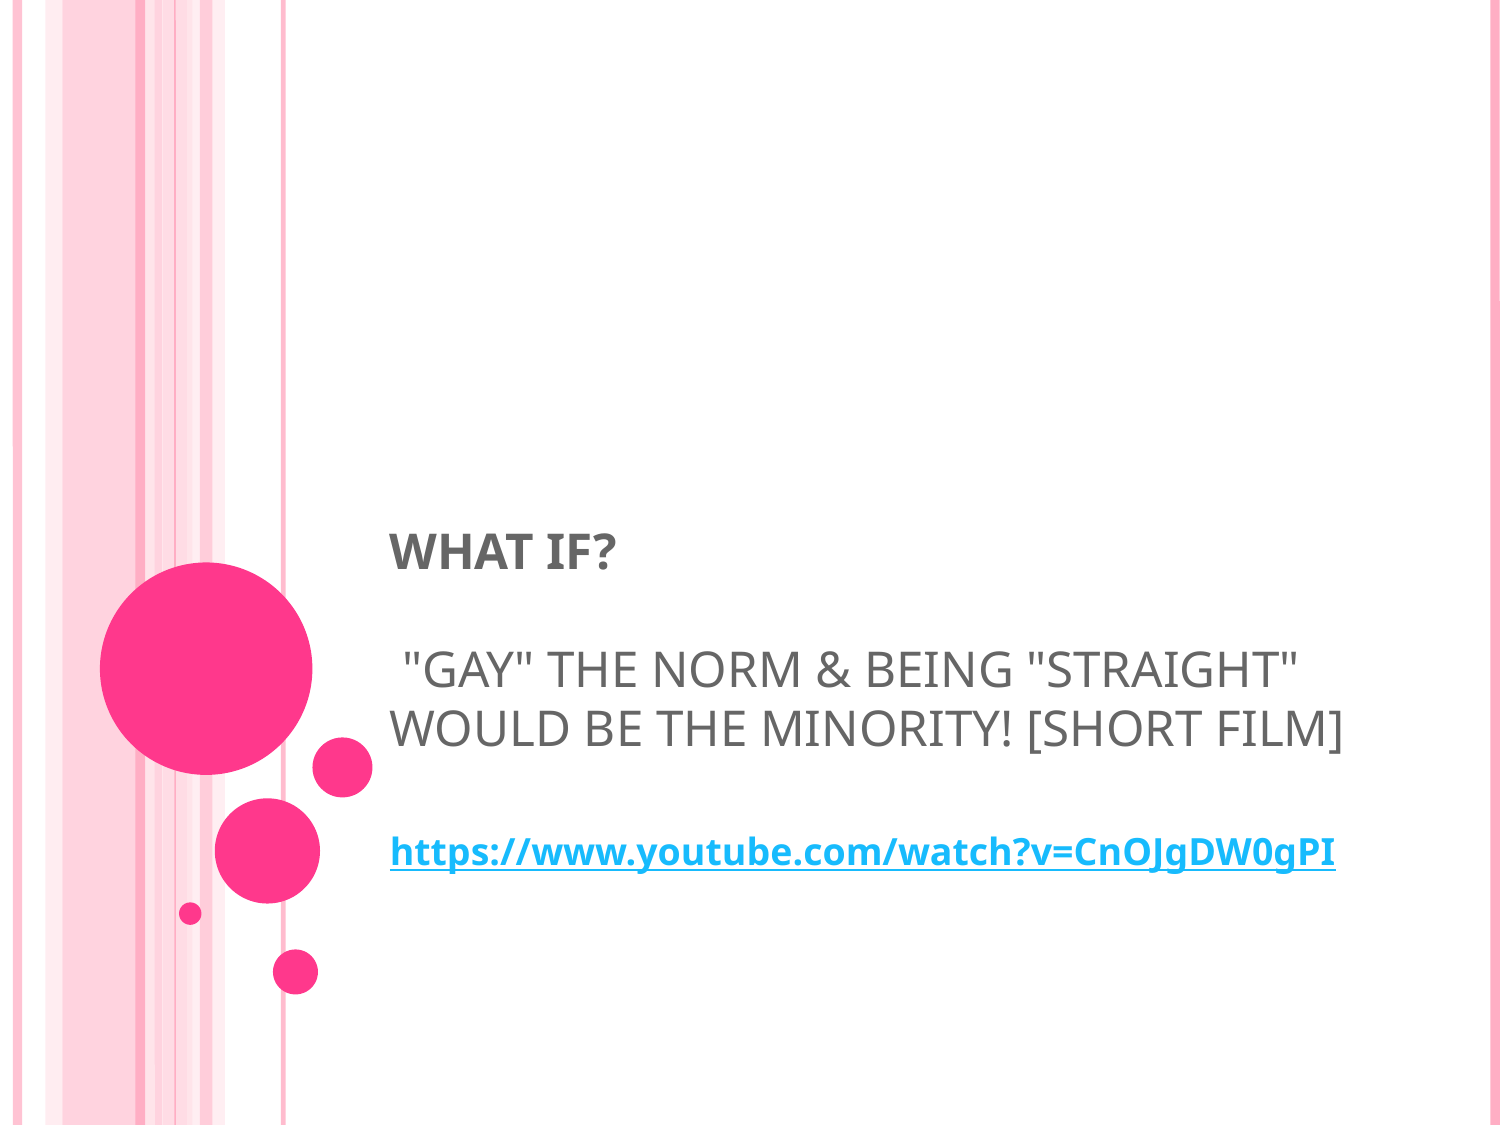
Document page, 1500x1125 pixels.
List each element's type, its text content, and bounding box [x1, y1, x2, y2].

title What if? "Gay" The Norm & Being "Straight" Would Be The Minority! [Short Film] [375, 512, 1388, 820]
subtitle https://www.youtube.com/watch?v=CnOJgDW0gPI [375, 820, 1388, 1046]
